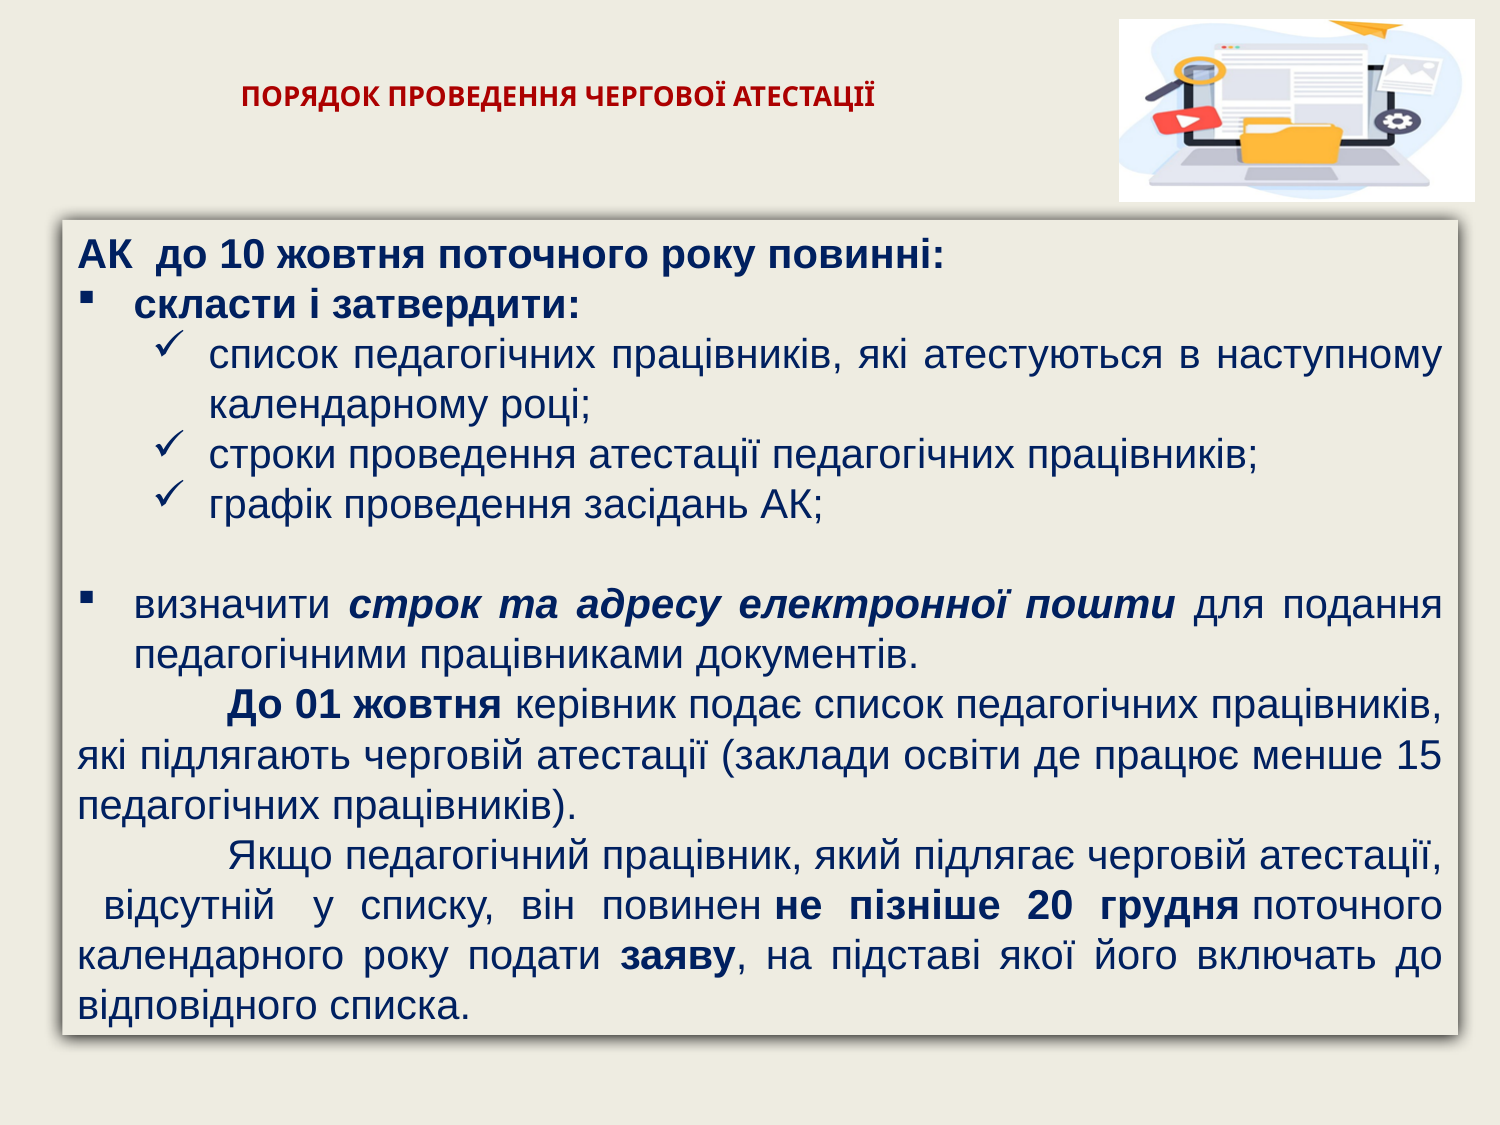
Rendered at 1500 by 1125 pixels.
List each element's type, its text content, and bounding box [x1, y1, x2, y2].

title ПОРЯДОК ПРОВЕДЕННЯ ЧЕРГОВОЇ АТЕСТАЦІЇ [17, 69, 1099, 174]
text_box АК до 10 жовтня поточного року повинні: скласти і затвердити: список педагогічних працівників, які атестуються в наступному календарному році; строки проведення атестації педагогічних працівників; графік проведення засідань АК; визначити строк та адресу електронної пошти для подання педагогічними працівниками документів. До 01 жовтня керівник подає список педагогічних працівників, які підлягають черговій атестації (заклади освіти де працює менше 15 педагогічних працівників). Якщо педагогічний працівник, який підлягає черговій атестації, відсутній у списку, він повинен не пізніше 20 грудня поточного календарного року подати заяву, на підставі якої його включать до відповідного списка. [62, 219, 1458, 1035]
picture [1118, 19, 1475, 203]
